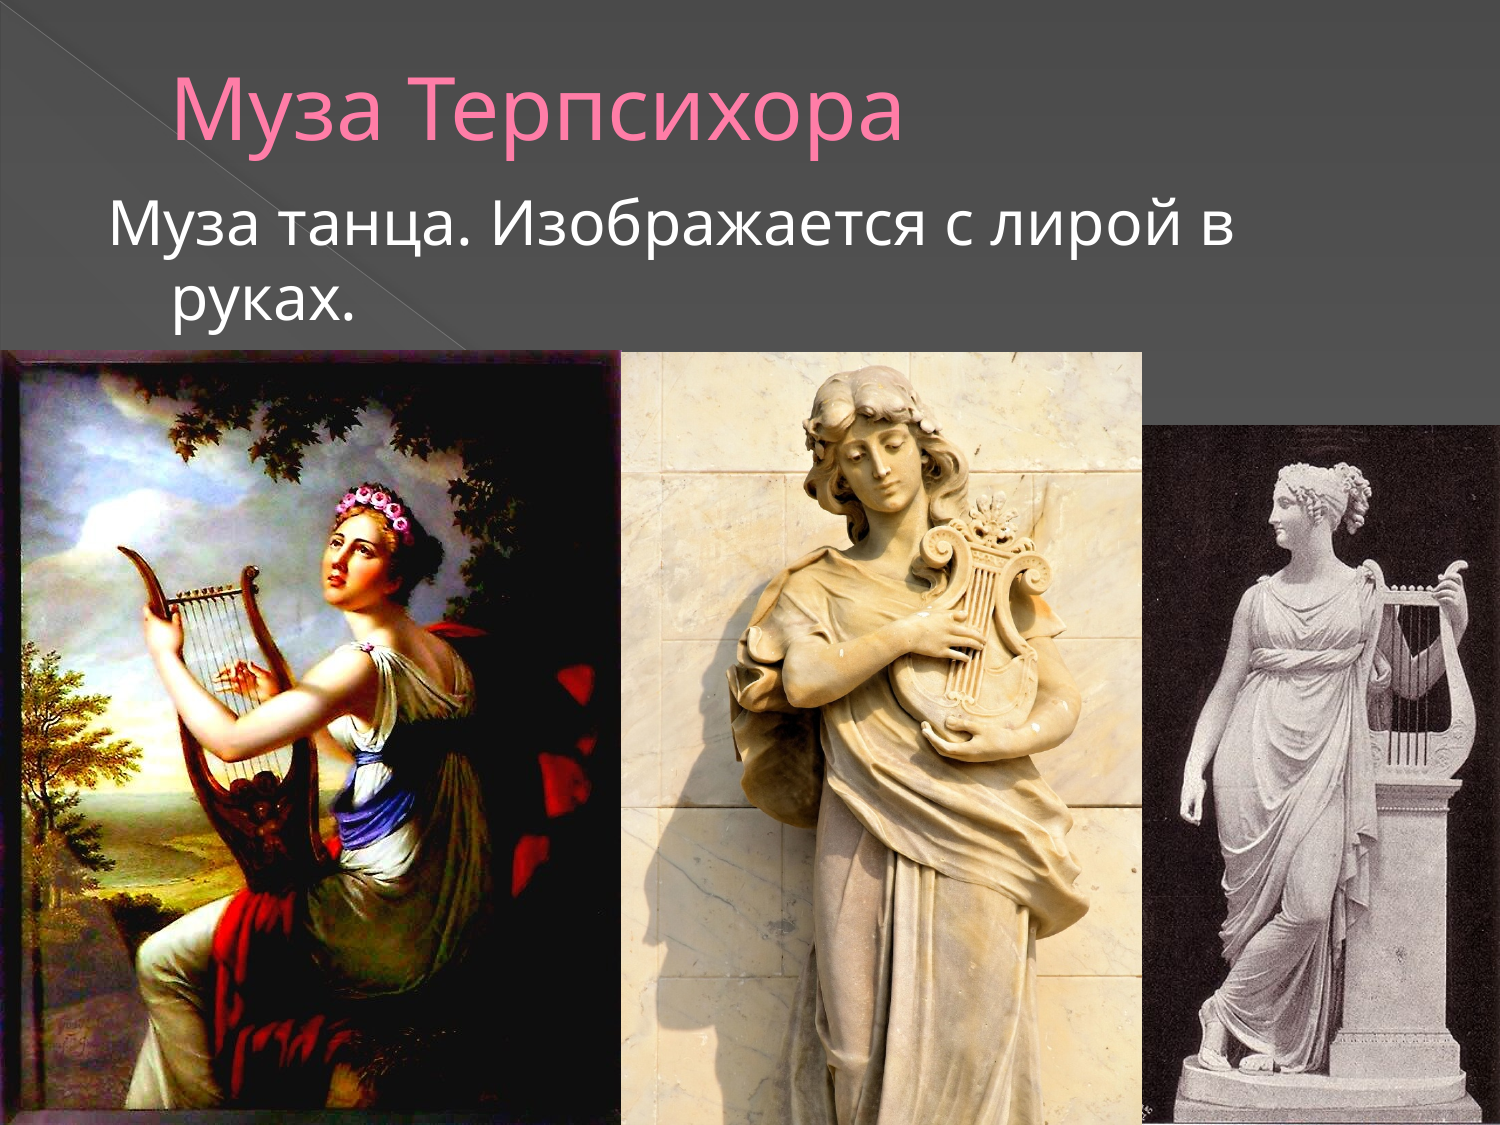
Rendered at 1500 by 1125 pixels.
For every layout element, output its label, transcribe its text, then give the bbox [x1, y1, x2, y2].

picture [0, 350, 1500, 1125]
title Муза Терпсихора [75, 0, 1425, 211]
list Муза танца. Изображается с лирой в руках. [82, 175, 1432, 364]
